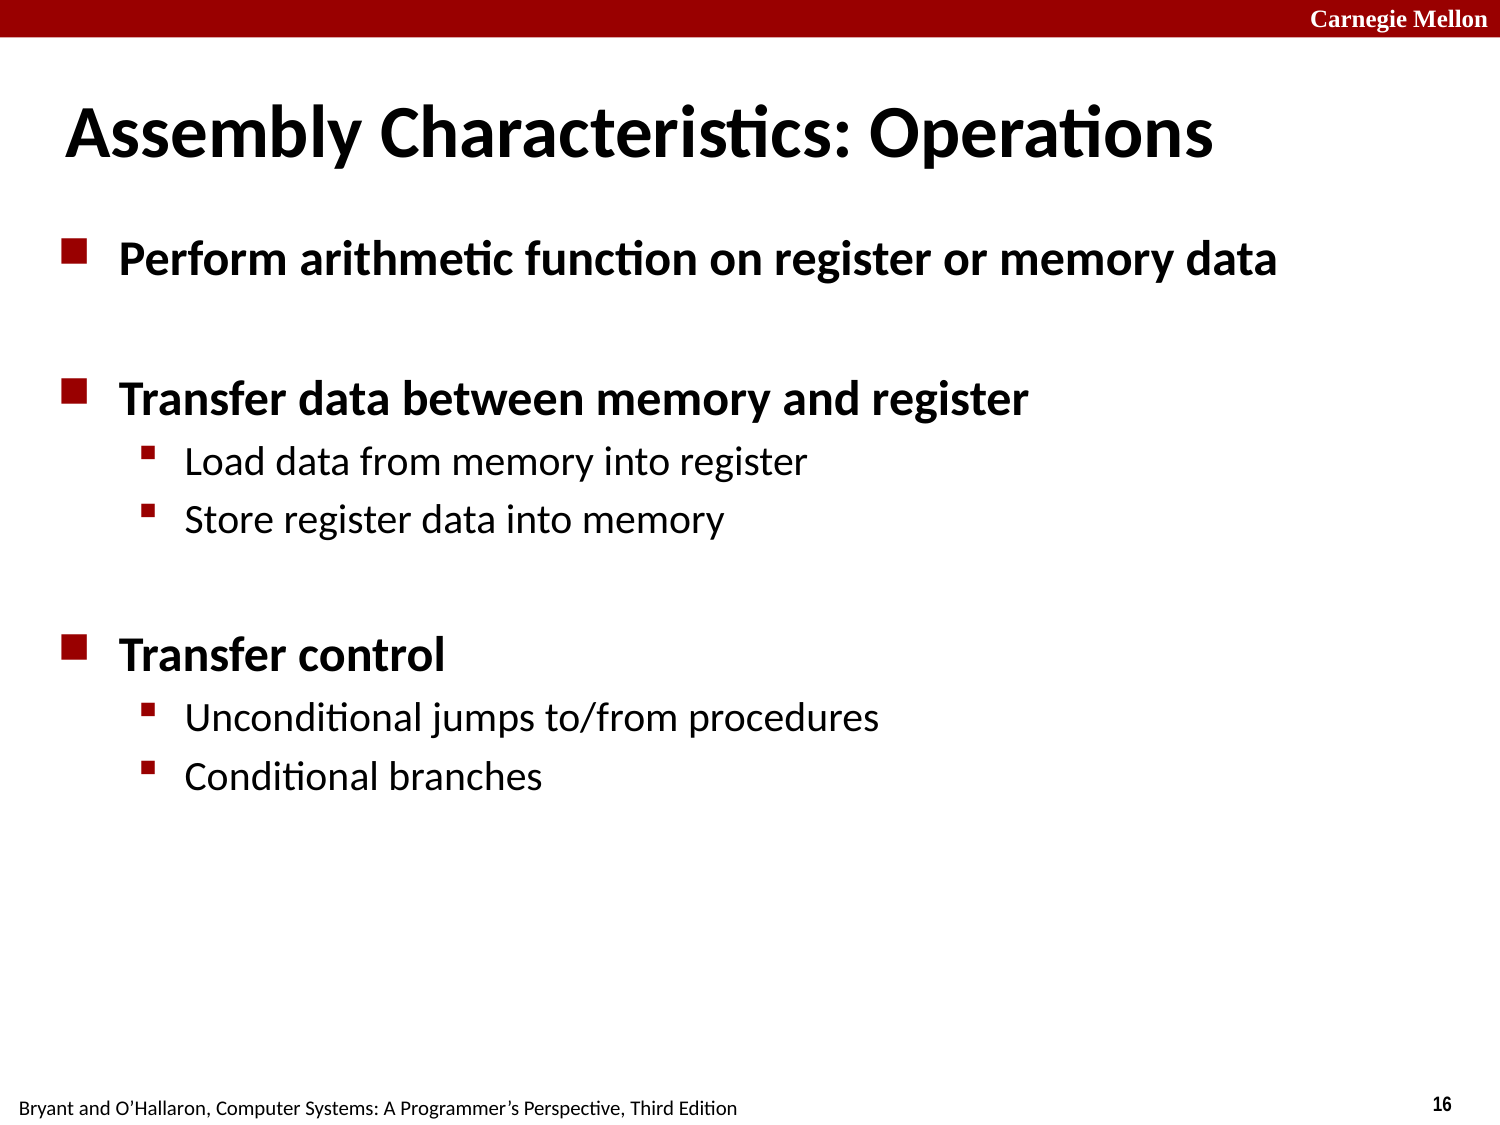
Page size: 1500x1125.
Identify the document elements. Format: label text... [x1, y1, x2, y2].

title Assembly Characteristics: Operations [49, 80, 1426, 176]
list Perform arithmetic function on register or memory data Transfer data between memory and register Load data from memory into register Store register data into memory Transfer control Unconditional jumps to/from procedures Conditional branches [47, 217, 1451, 1026]
